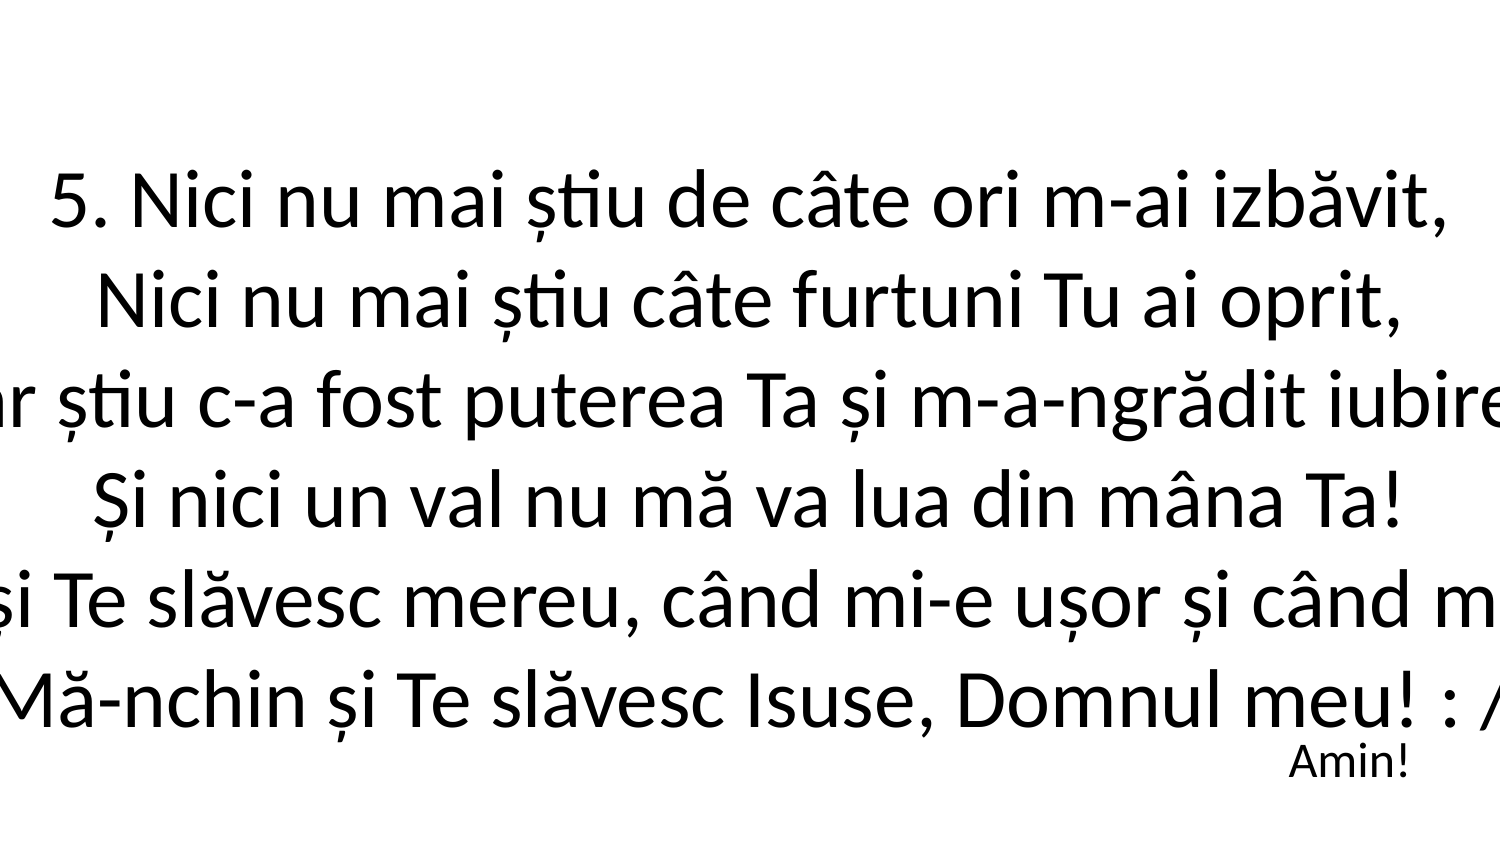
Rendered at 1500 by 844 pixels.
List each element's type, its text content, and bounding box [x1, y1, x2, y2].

text_box Amin! [1273, 674, 1427, 795]
text_box 5. Nici nu mai știu de câte ori m-ai izbăvit, Nici nu mai știu câte furtuni Tu ai oprit, /: Dar știu c-a fost puterea Ta și m-a-ngrădit iubirea Ta Și nici un val nu mă va lua din mâna Ta! Te 'nalț și Te slăvesc mereu, când mi-e ușor și când mi-e greu, Mă-nchin și Te slăvesc Isuse, Domnul meu! : / [0, 92, 1500, 752]
